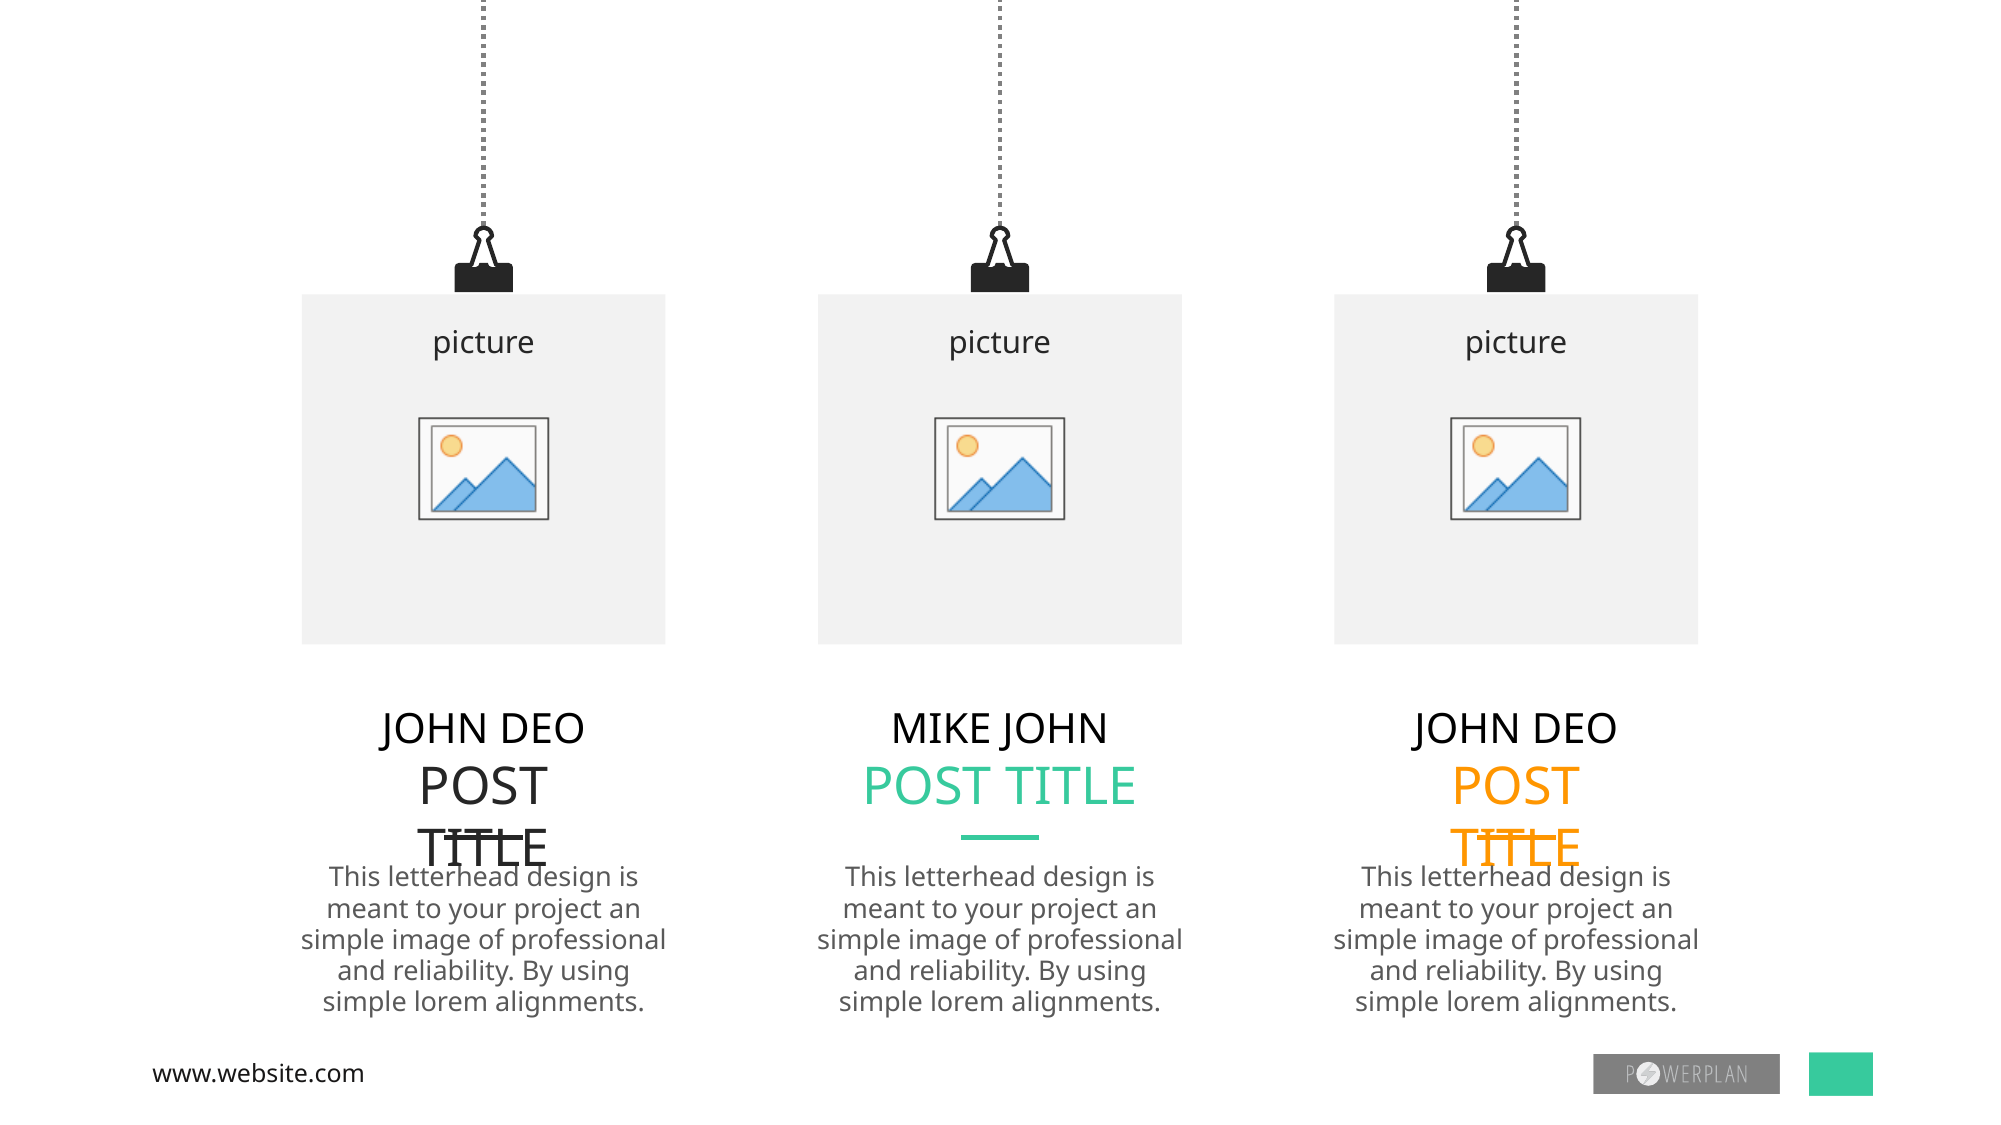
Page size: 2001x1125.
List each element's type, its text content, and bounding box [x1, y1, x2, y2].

text_box MIKE JOHN POST TITLE [839, 694, 1161, 823]
text_box [454, 225, 513, 293]
picture [838, 314, 1162, 625]
picture [322, 314, 645, 625]
slide_number 7 [1809, 1052, 1873, 1096]
text_box [1333, 293, 1699, 645]
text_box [1593, 1053, 1780, 1094]
picture [1355, 314, 1678, 625]
text_box This letterhead design is meant to your project an simple image of professional and reliability. By using simple lorem alignments. [278, 853, 689, 1025]
text_box JOHN DEO POST TITLE [1368, 694, 1665, 853]
text_box This letterhead design is meant to your project an simple image of professional and reliability. By using simple lorem alignments. [794, 853, 1206, 1025]
text_box JOHN DEO POST TITLE [335, 694, 632, 885]
slide_number www.website.com [137, 1042, 391, 1103]
text_box This letterhead design is meant to your project an simple image of professional and reliability. By using simple lorem alignments. [1311, 853, 1722, 1025]
text_box [301, 293, 667, 645]
text_box [970, 225, 1030, 293]
text_box [1487, 225, 1546, 293]
text_box [817, 293, 1183, 645]
